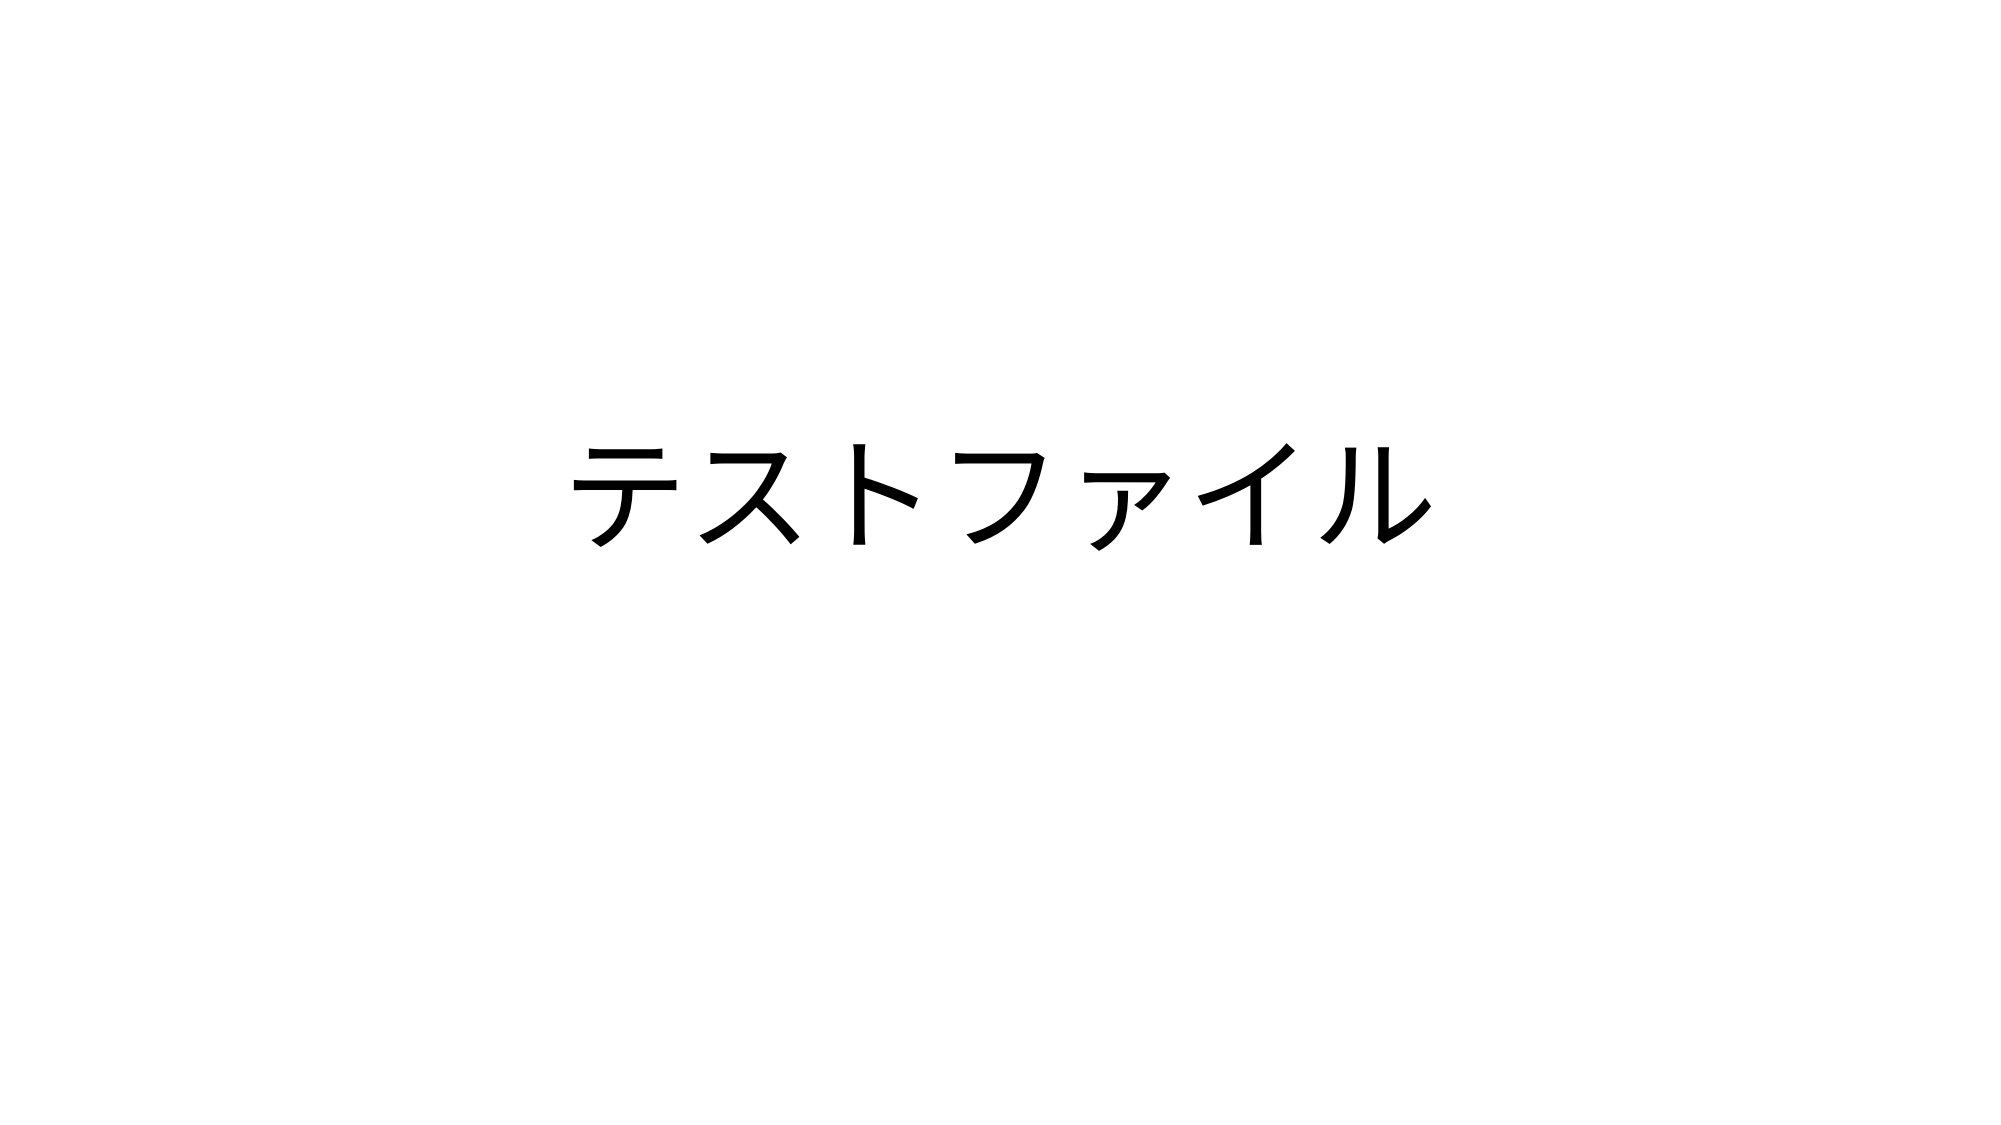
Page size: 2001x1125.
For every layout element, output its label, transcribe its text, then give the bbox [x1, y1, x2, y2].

title テストファイル [249, 184, 1750, 576]
